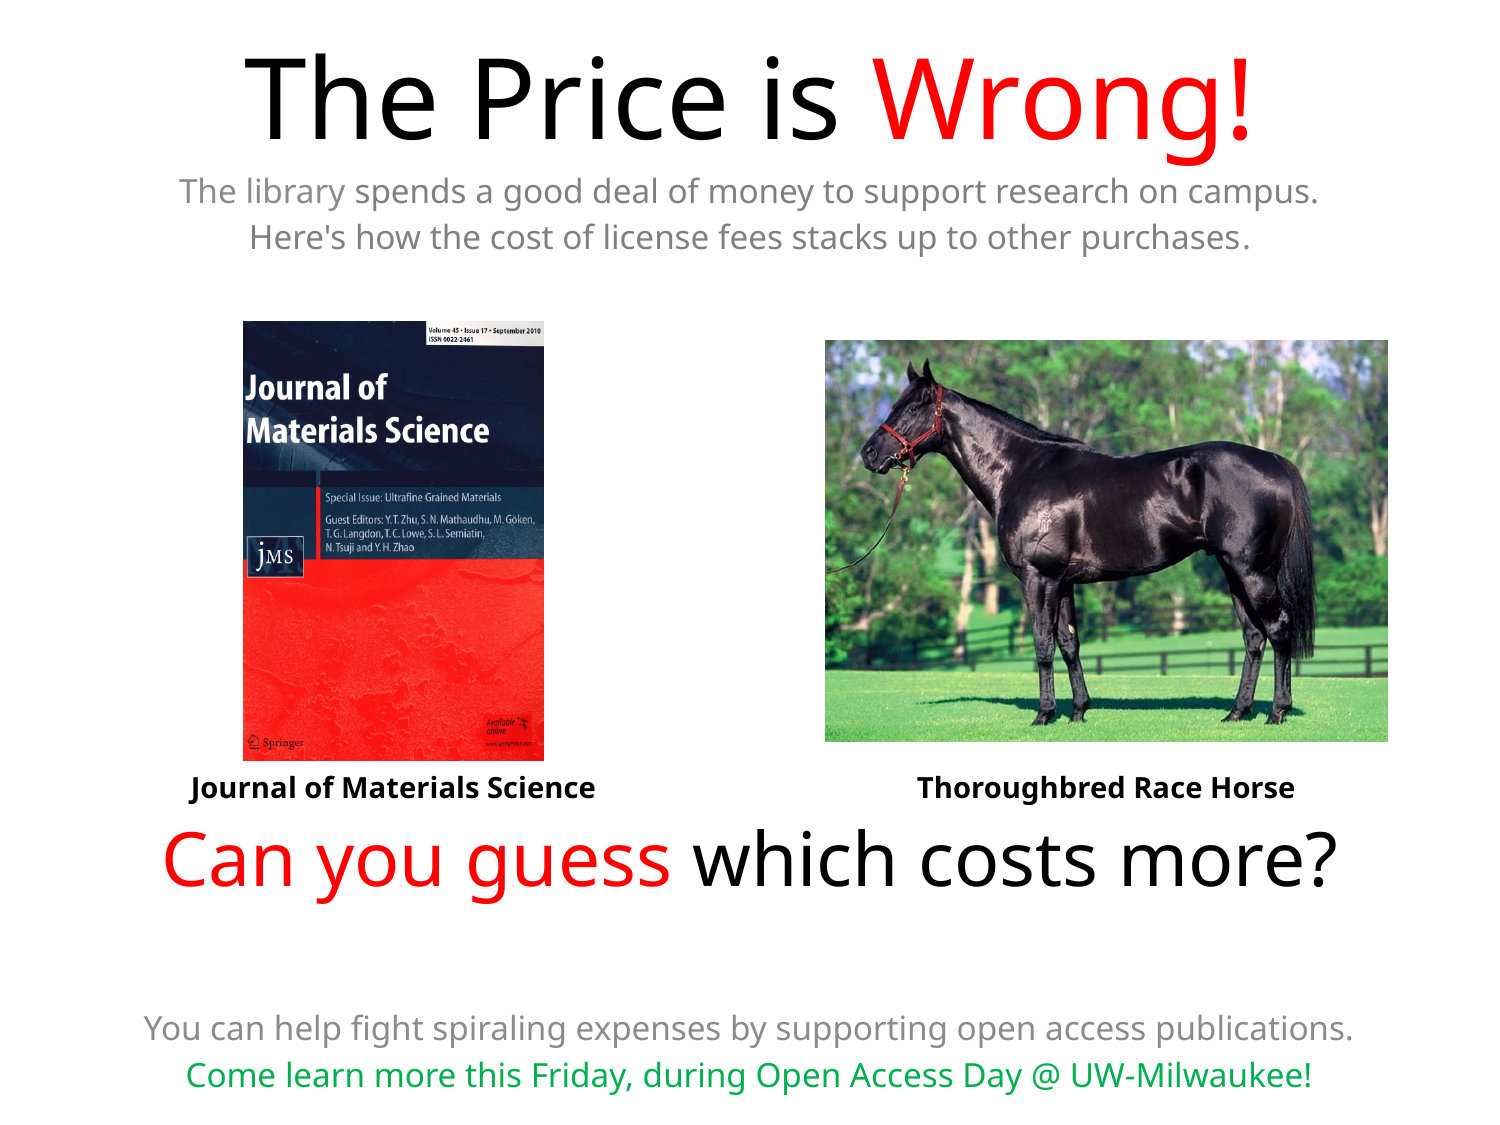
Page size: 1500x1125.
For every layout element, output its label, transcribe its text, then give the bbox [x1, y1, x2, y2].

picture [243, 321, 544, 761]
subtitle The library spends a good deal of money to support research on campus. Here's how the cost of license fees stacks up to other purchases. [0, 162, 1500, 288]
picture [824, 340, 1388, 742]
text_box Can you guess which costs more? [0, 804, 1500, 909]
title The Price is Wrong! [0, 2, 1500, 162]
text_box You can help fight spiraling expenses by supporting open access publications. Come learn more this Friday, during Open Access Day @ UW-Milwaukee! [0, 999, 1500, 1125]
text_box Journal of Materials Science [99, 762, 688, 804]
text_box Thoroughbred Race Horse [750, 762, 1463, 804]
